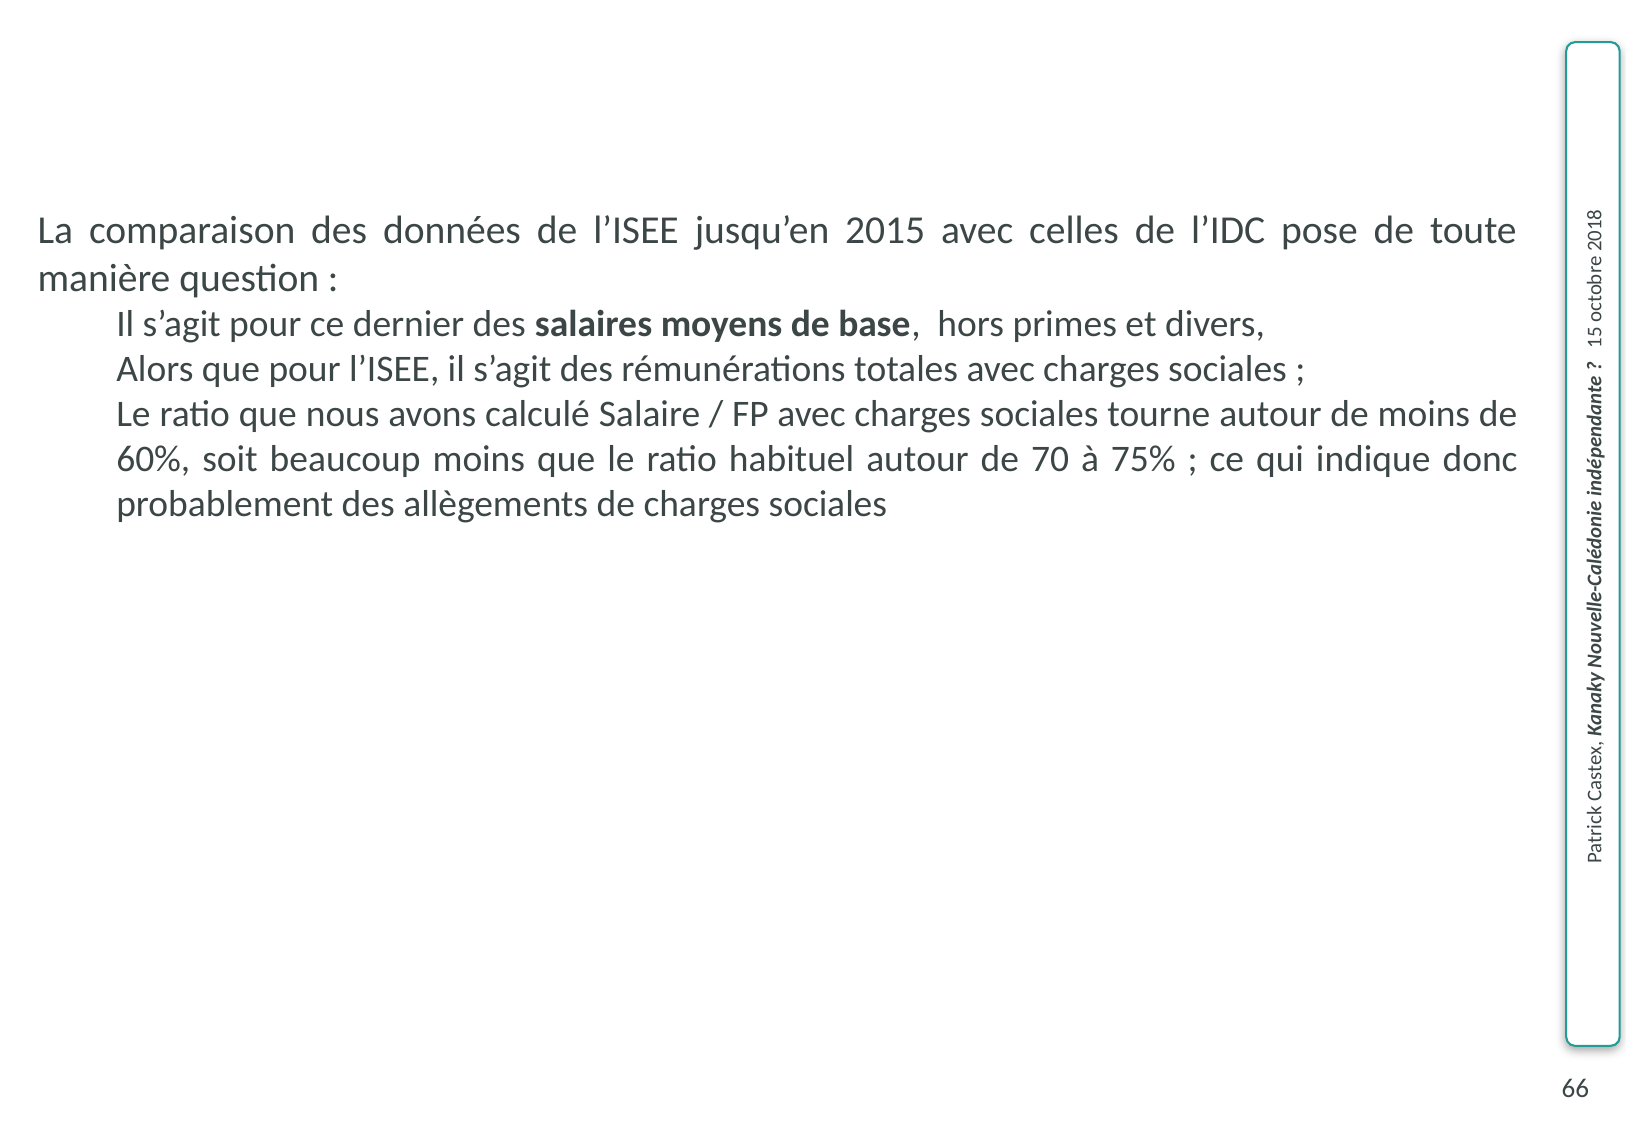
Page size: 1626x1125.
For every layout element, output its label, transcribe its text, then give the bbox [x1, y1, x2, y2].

list La comparaison des données de l’ISEE jusqu’en 2015 avec celles de l’IDC pose de toute manière question : Il s’agit pour ce dernier des salaires moyens de base, hors primes et divers, Alors que pour l’ISEE, il s’agit des rémunérations totales avec charges sociales ; Le ratio que nous avons calculé Salaire / FP avec charges sociales tourne autour de moins de 60%, soit beaucoup moins que le ratio habituel autour de 70 à 75% ; ce qui indique donc probablement des allègements de charges sociales [22, 144, 1534, 1100]
